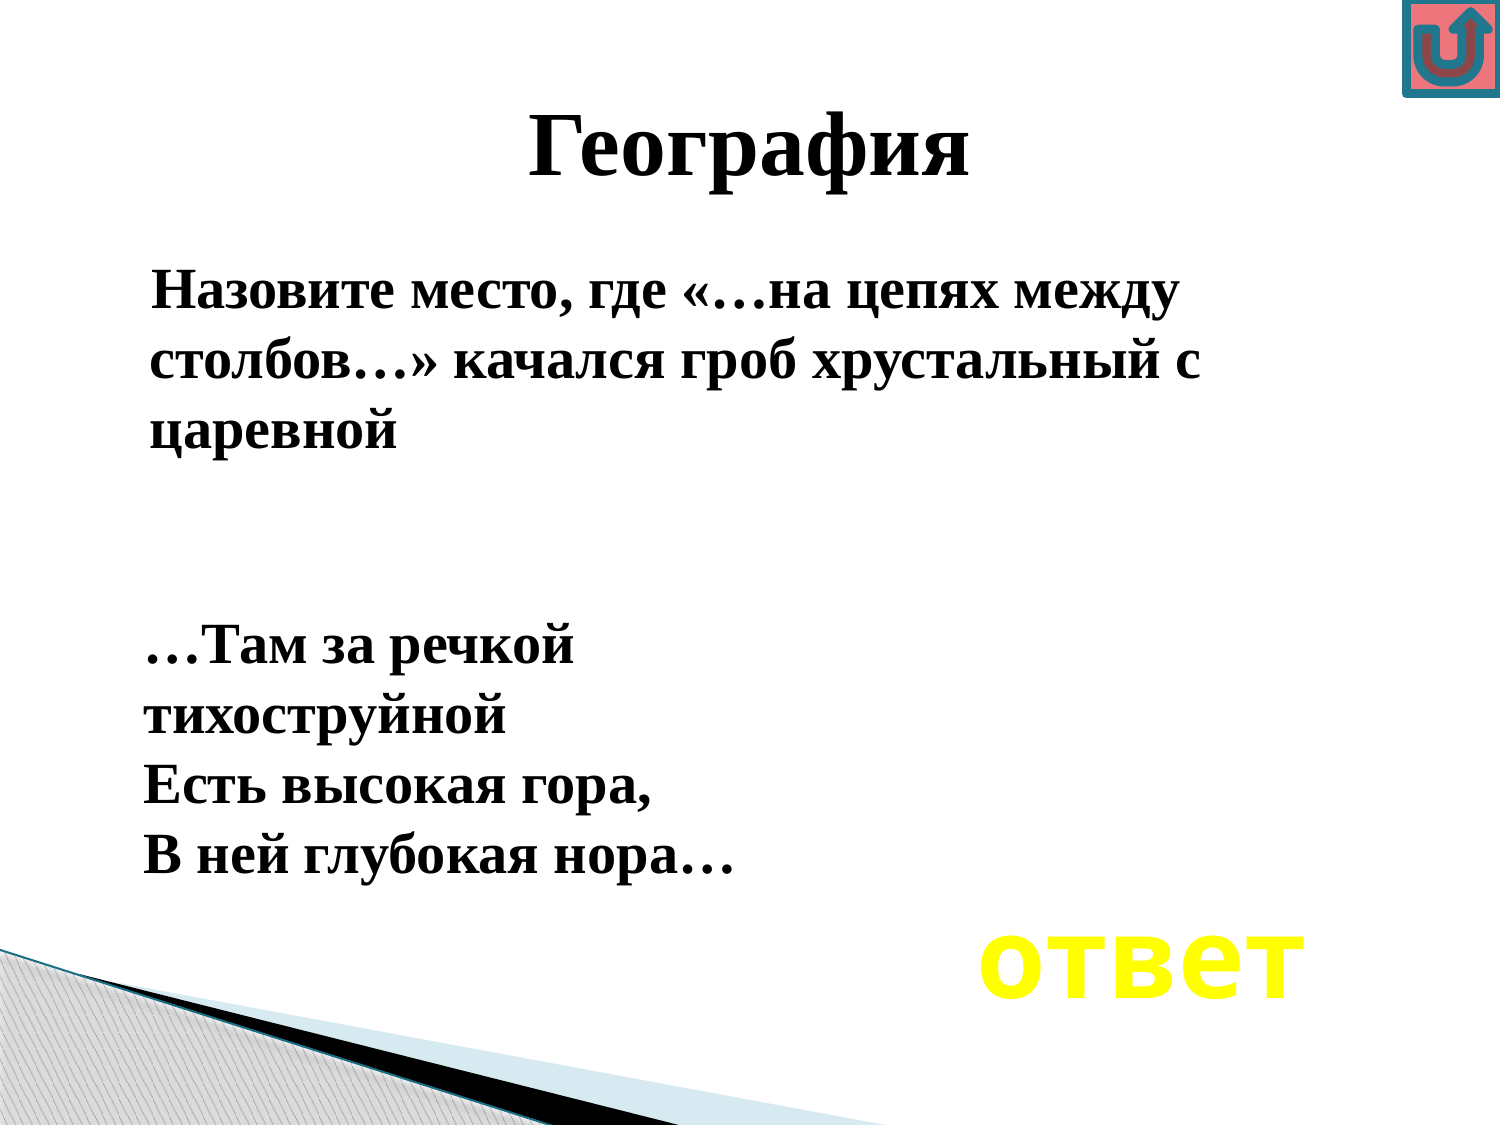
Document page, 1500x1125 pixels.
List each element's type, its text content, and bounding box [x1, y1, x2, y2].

text_box …Там за речкой тихоструйной Есть высокая гора, В ней глубокая нора… [128, 597, 821, 893]
list Назовите место, где «…на цепях между столбов…» качался гроб хрустальный с царевной [75, 243, 1430, 493]
title География [75, 45, 1425, 233]
text_box ответ [961, 878, 1323, 1029]
text_box [1402, 0, 1500, 98]
